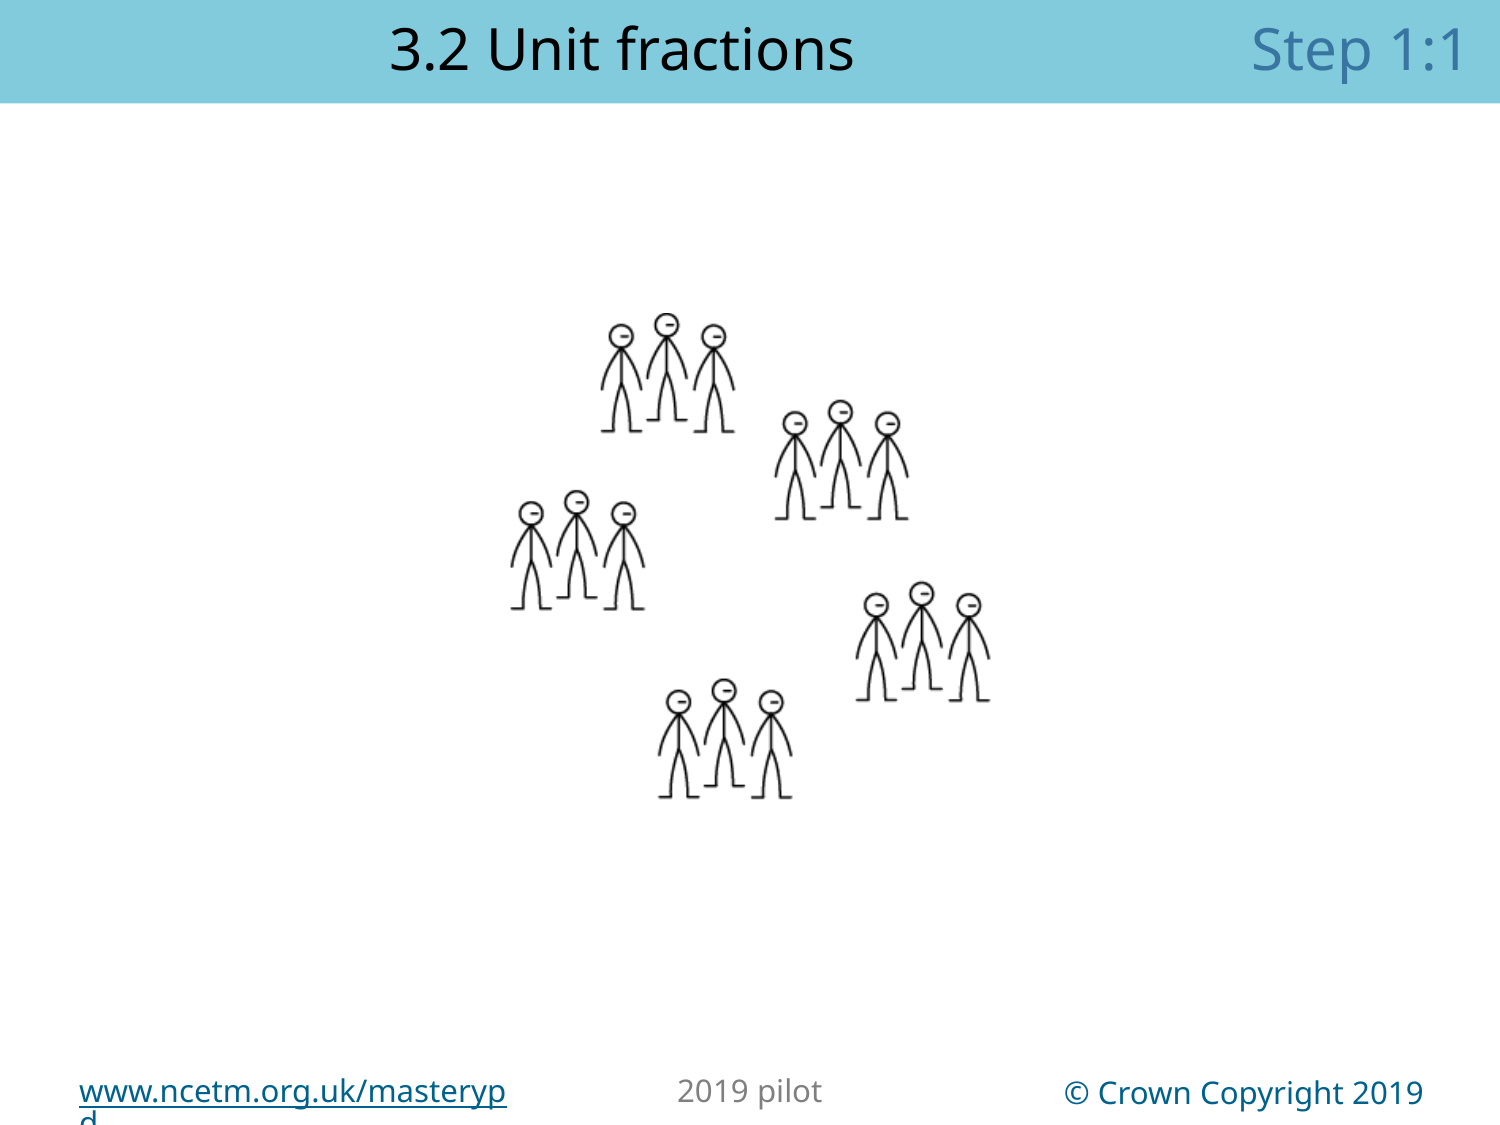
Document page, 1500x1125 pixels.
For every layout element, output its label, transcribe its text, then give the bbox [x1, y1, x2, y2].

picture [502, 313, 997, 812]
list 3.2 Unit fractions Step 1:1 [0, 0, 1500, 104]
